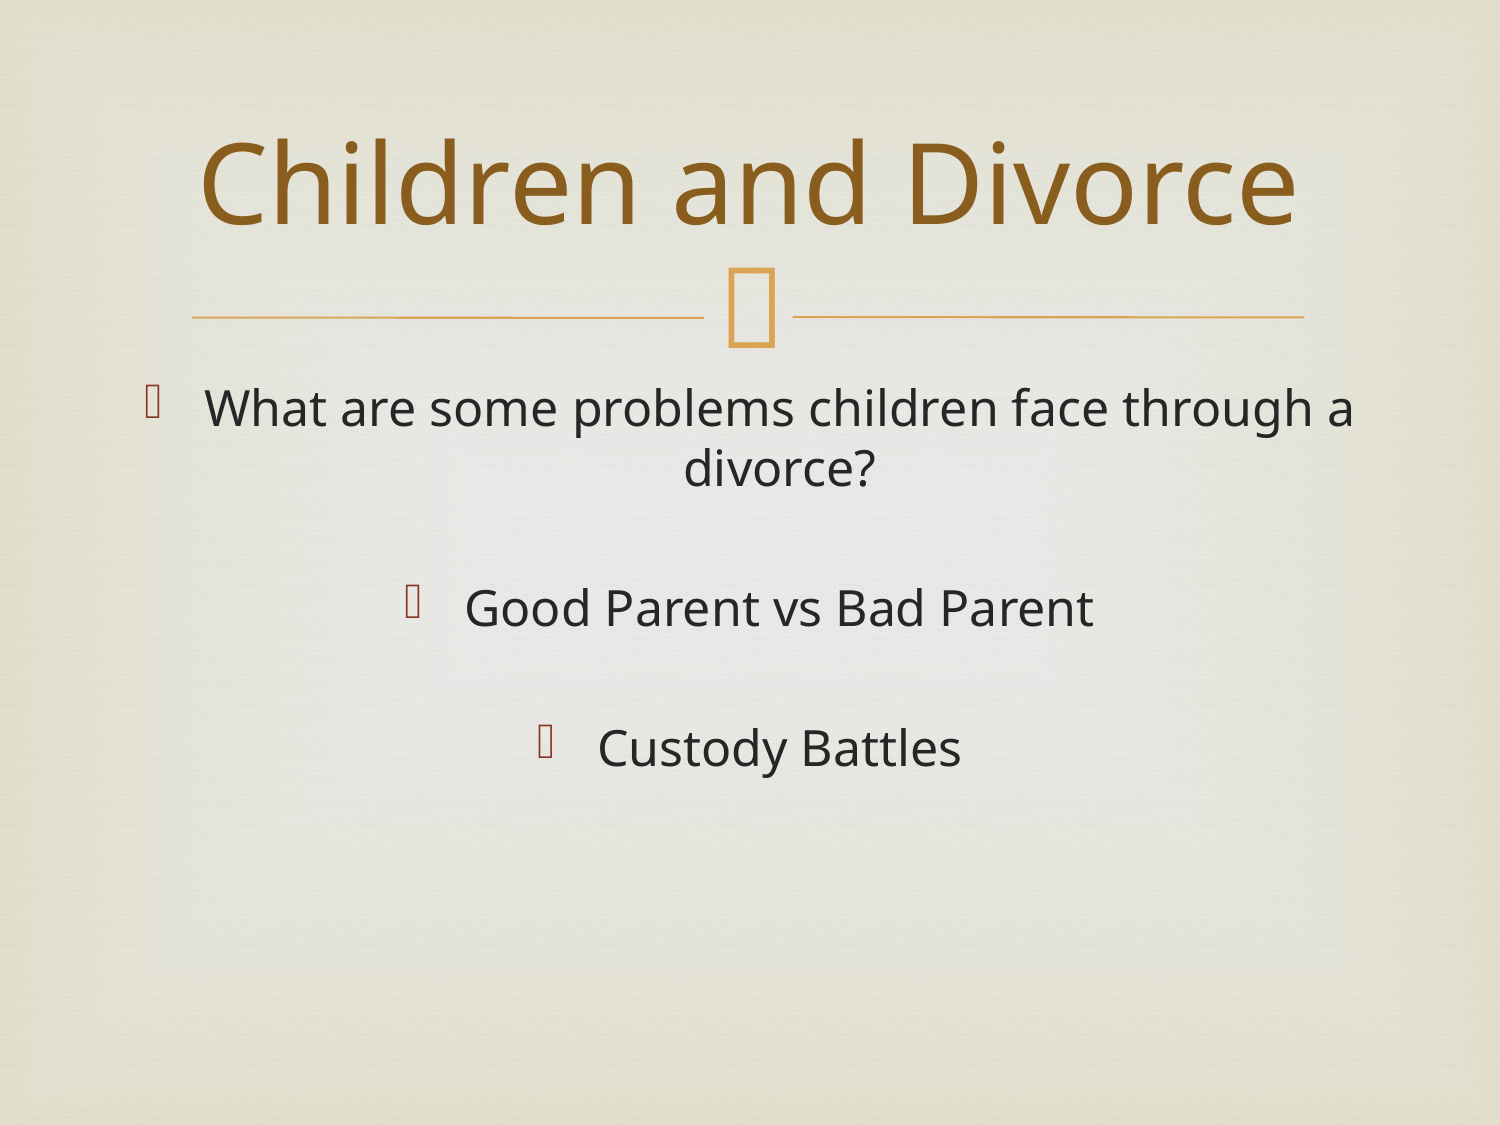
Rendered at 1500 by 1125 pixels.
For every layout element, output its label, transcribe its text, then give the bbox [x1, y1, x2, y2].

list What are some problems children face through a divorce? Good Parent vs Bad Parent Custody Battles [114, 368, 1386, 1005]
title Children and Divorce [112, 93, 1386, 267]
